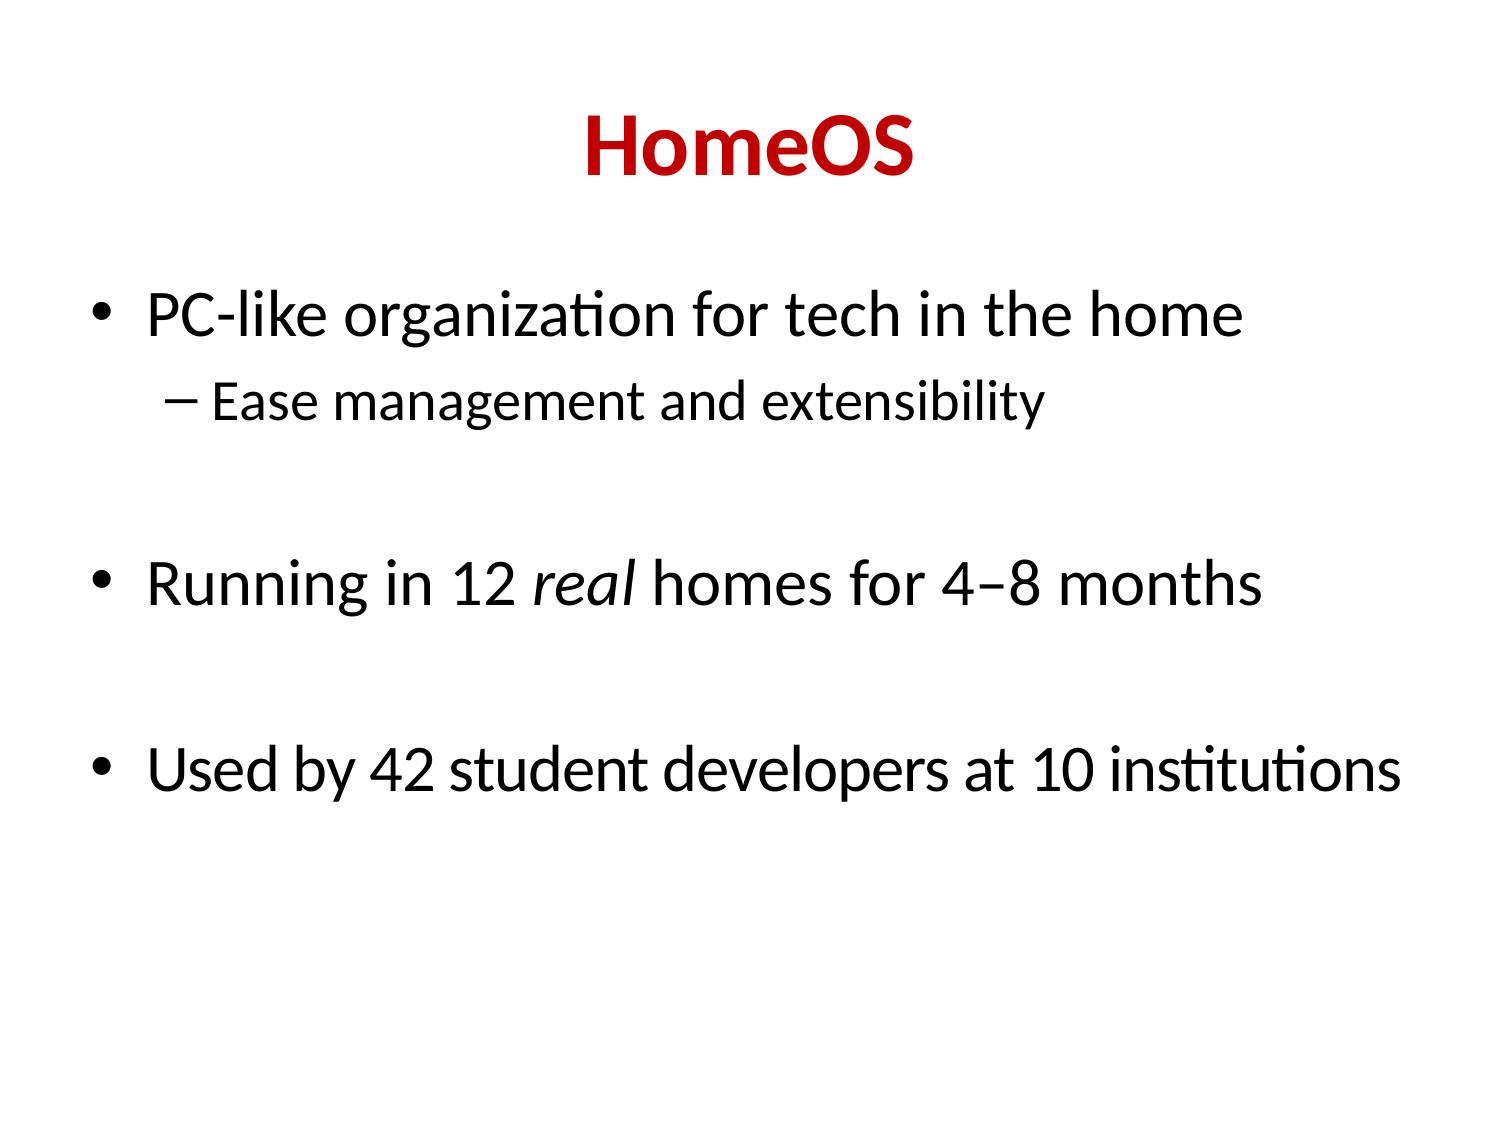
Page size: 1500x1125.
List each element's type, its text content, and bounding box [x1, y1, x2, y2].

title HomeOS [75, 45, 1425, 233]
list PC-like organization for tech in the home Ease management and extensibility Running in 12 real homes for 4–8 months Used by 42 student developers at 10 institutions [75, 262, 1425, 1005]
